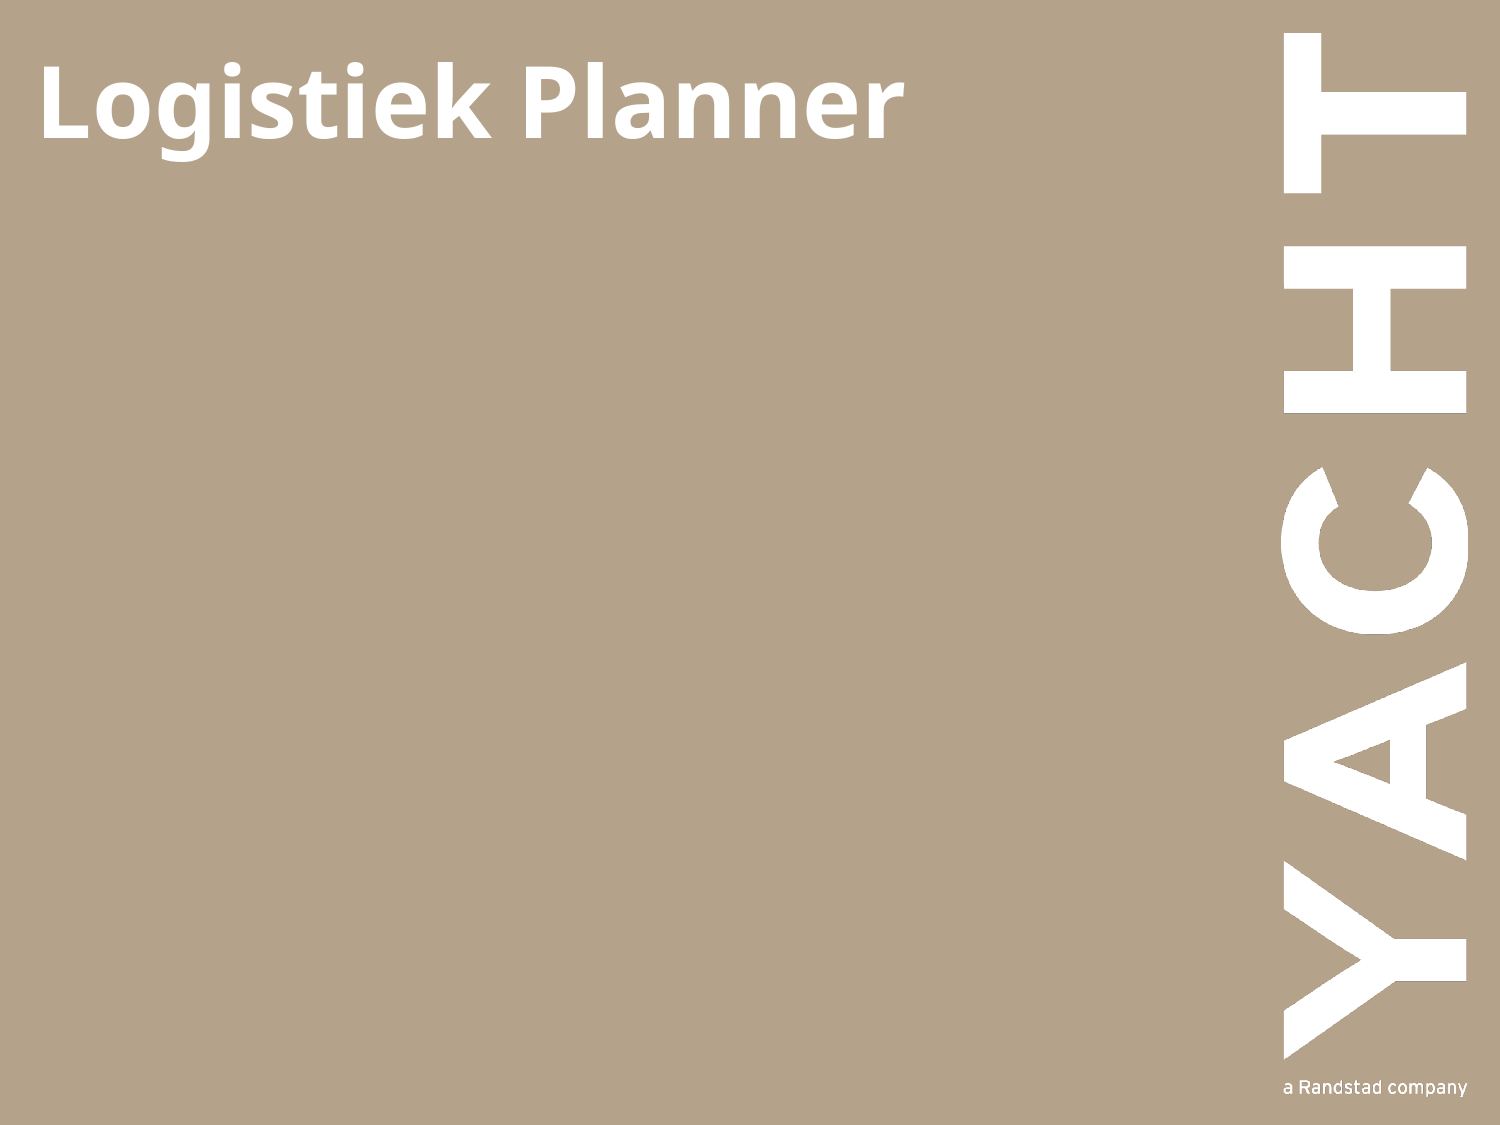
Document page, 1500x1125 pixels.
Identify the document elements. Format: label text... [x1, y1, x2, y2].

title Logistiek Planner [20, 23, 1022, 634]
picture [1281, 33, 1468, 1097]
